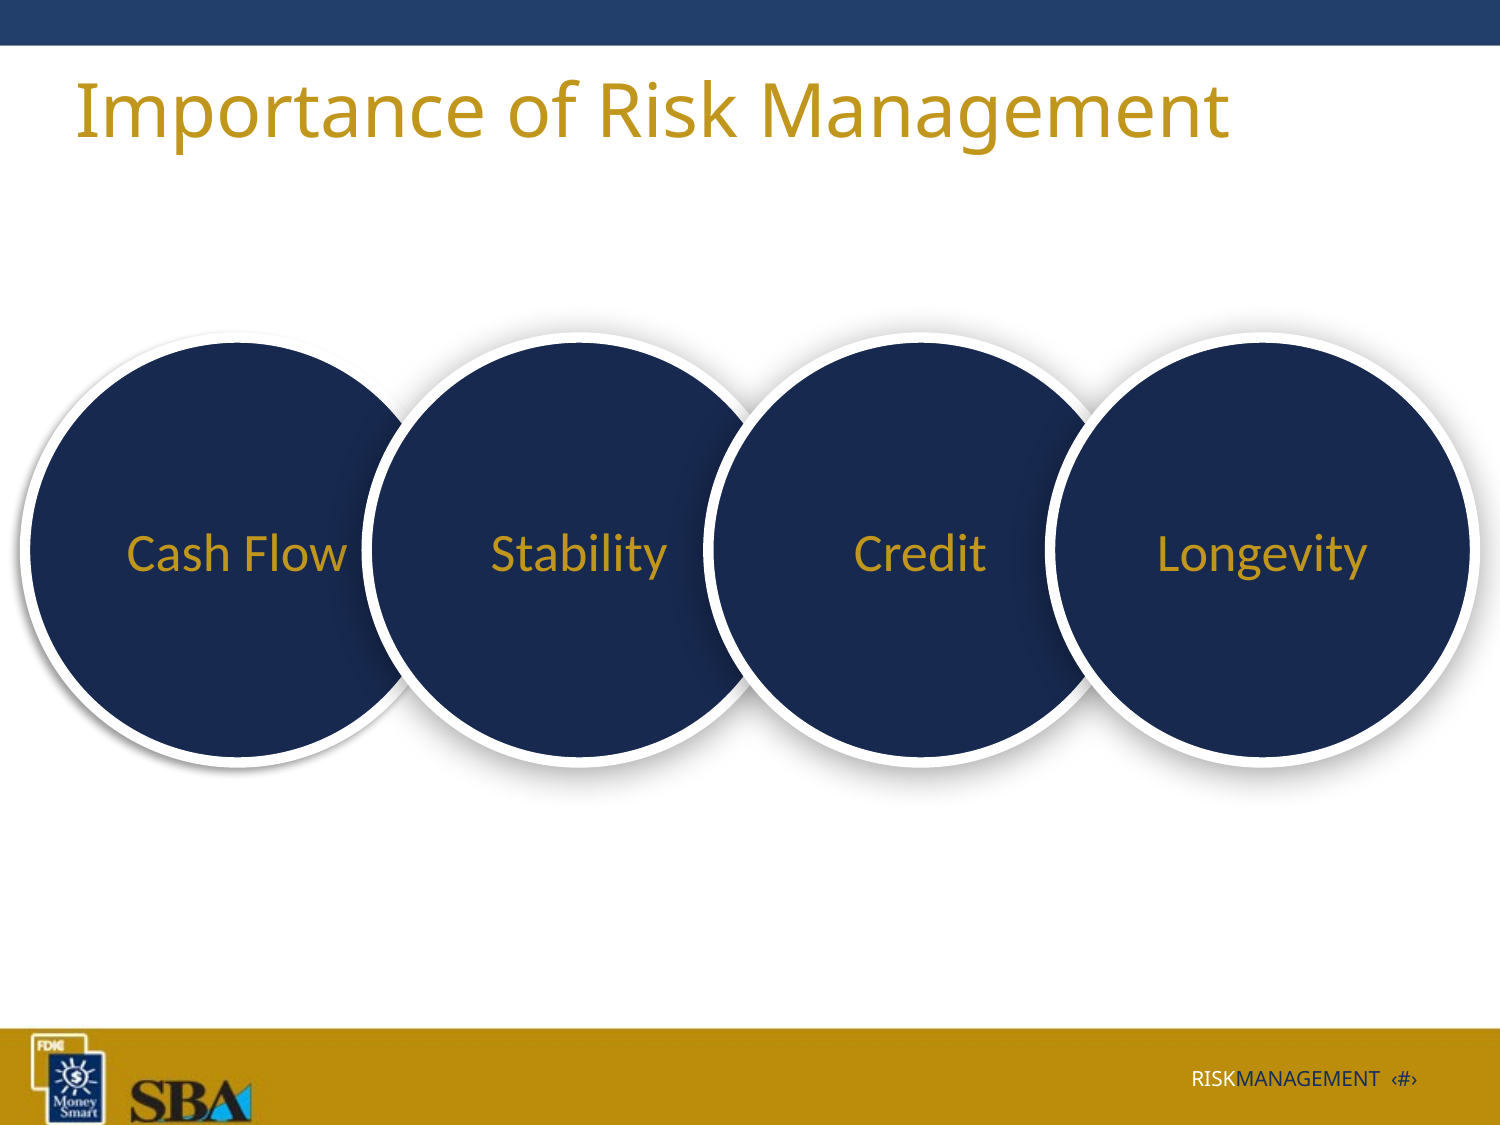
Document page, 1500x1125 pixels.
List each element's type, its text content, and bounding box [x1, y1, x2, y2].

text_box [24, 337, 364, 763]
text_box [708, 337, 1047, 763]
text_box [1049, 337, 1476, 763]
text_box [366, 337, 706, 763]
picture [0, 0, 1500, 1125]
title Importance of Risk Management [74, 61, 1426, 163]
